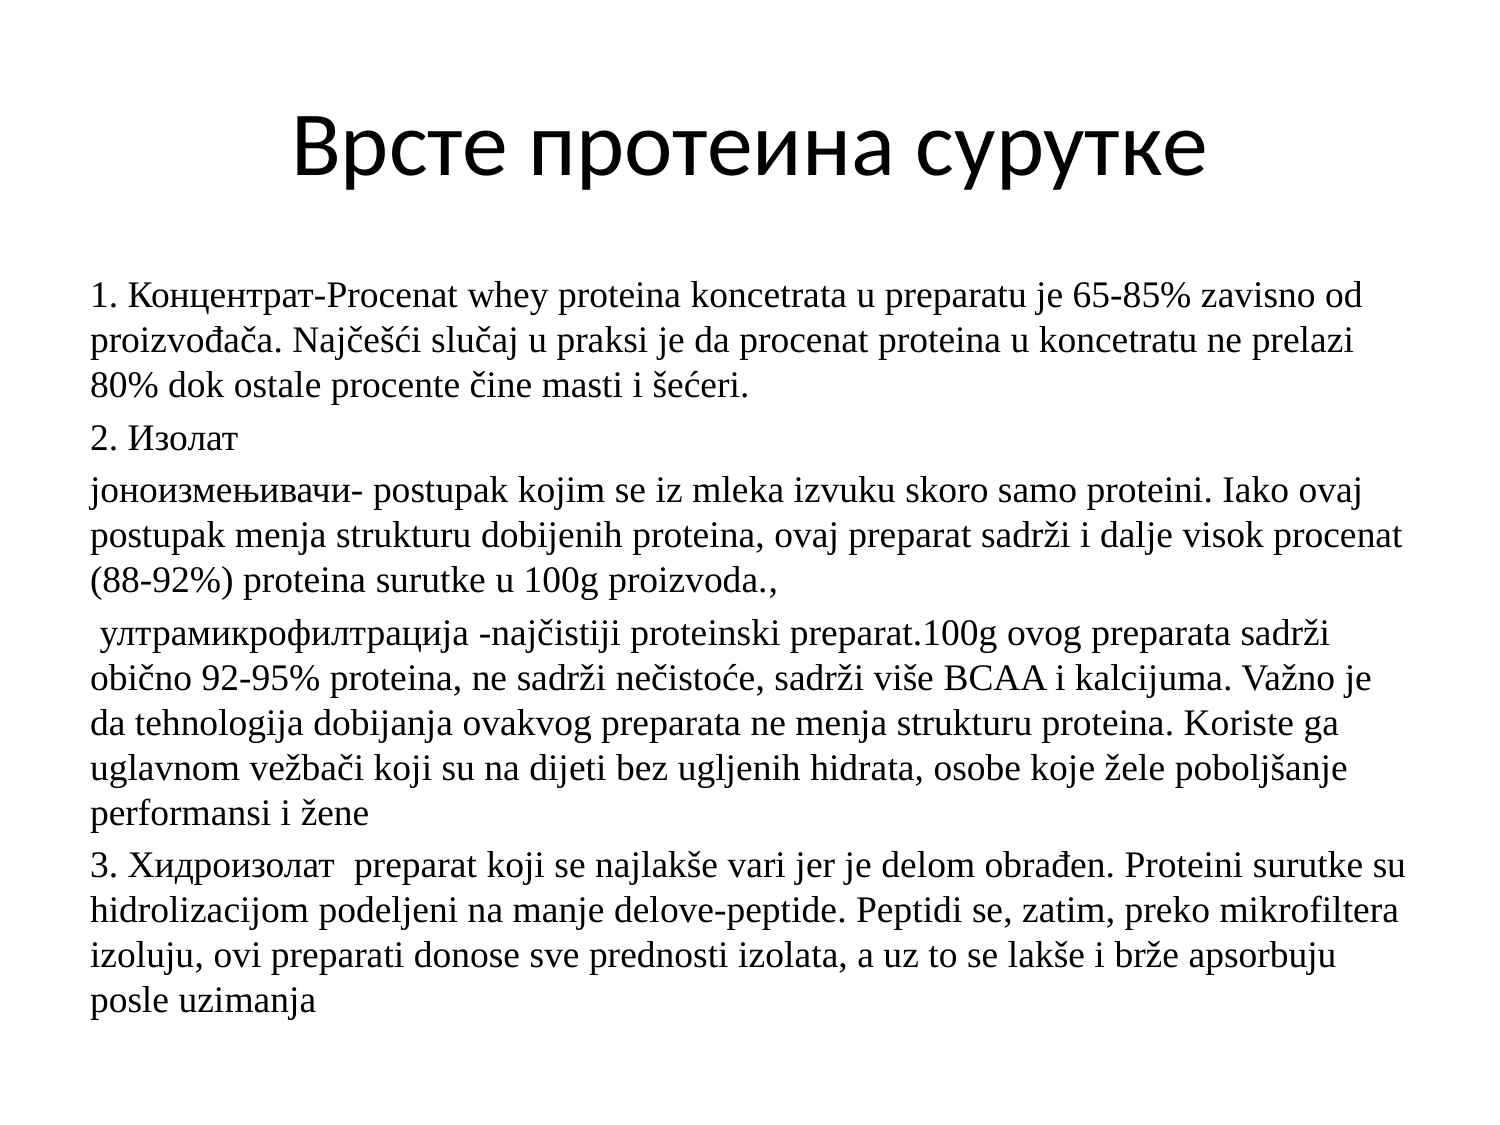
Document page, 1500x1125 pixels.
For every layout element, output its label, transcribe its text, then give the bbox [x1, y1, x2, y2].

list 1. Концентрат-Procenat whey proteina koncetrata u preparatu je 65-85% zavisno od proizvođača. Najčešći slučaj u praksi je da procenat proteina u koncetratu ne prelazi 80% dok ostale procente čine masti i šećeri. 2. Изолат јоноизмењивачи- postupak kojim se iz mleka izvuku skoro samo proteini. Iako ovaj postupak menja strukturu dobijenih proteina, ovaj preparat sadrži i dalje visok procenat (88-92%) proteina surutke u 100g proizvoda., ултрамикрофилтрација -najčistiji proteinski preparat.100g ovog preparata sadrži obično 92-95% proteina, ne sadrži nečistoće, sadrži više BCAA i kalcijuma. Važno je da tehnologija dobijanja ovakvog preparata ne menja strukturu proteina. Koriste ga uglavnom vežbači koji su na dijeti bez ugljenih hidrata, osobe koje žele poboljšanje performansi i žene 3. Хидроизолат preparat koji se najlakše vari jer je delom obrađen. Proteini surutke su hidrolizacijom podeljeni na manje delove-peptide. Peptidi se, zatim, preko mikrofiltera izoluju, ovi preparati donose sve prednosti izolata, a uz to se lakše i brže apsorbuju posle uzimanja [75, 262, 1425, 1005]
title Врсте протеина сурутке [75, 45, 1425, 233]
